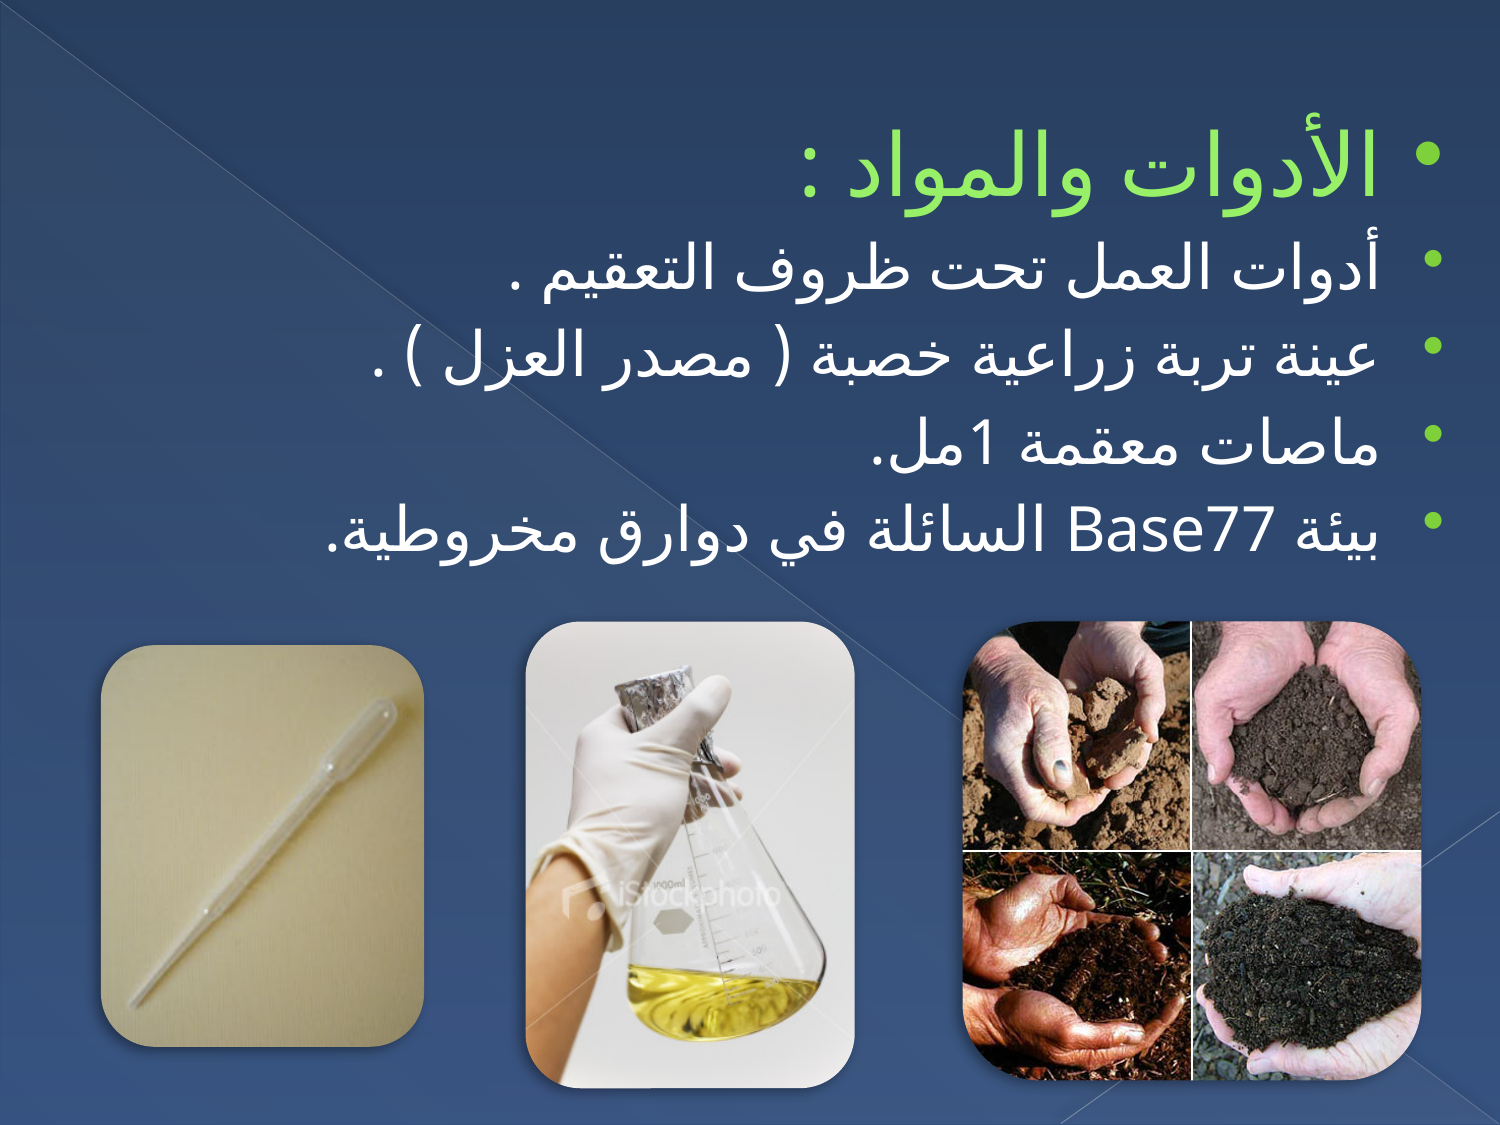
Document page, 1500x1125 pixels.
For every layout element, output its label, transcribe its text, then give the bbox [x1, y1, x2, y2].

list الأدوات والمواد : أدوات العمل تحت ظروف التعقيم . عينة تربة زراعية خصبة ( مصدر العزل ) . ماصات معقمة 1مل. بيئة Base77 السائلة في دوارق مخروطية. [120, 101, 1471, 852]
picture [525, 621, 855, 1089]
picture [962, 621, 1422, 1081]
picture [100, 644, 425, 1048]
